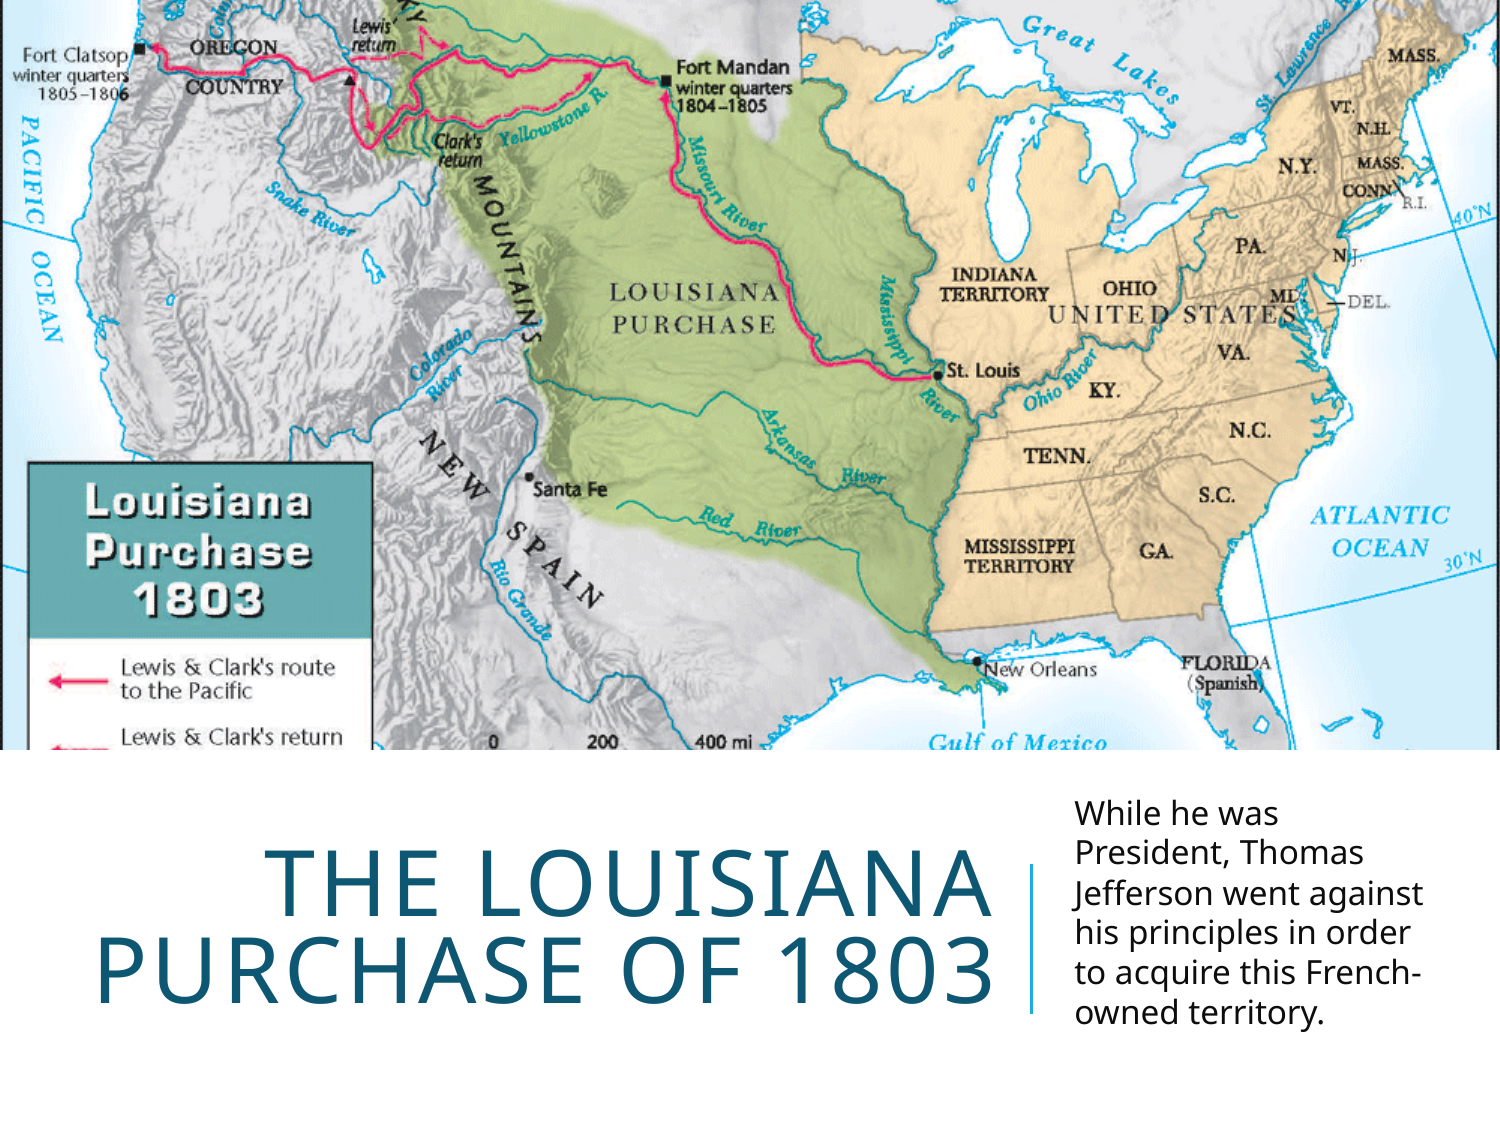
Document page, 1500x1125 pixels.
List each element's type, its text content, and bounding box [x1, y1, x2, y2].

picture [0, 0, 1500, 751]
list While he was President, Thomas Jefferson went against his principles in order to acquire this French-owned territory. [1059, 813, 1454, 1054]
picture [170, 2, 178, 11]
title The Louisiana Purchase of 1803 [56, 813, 1013, 1054]
